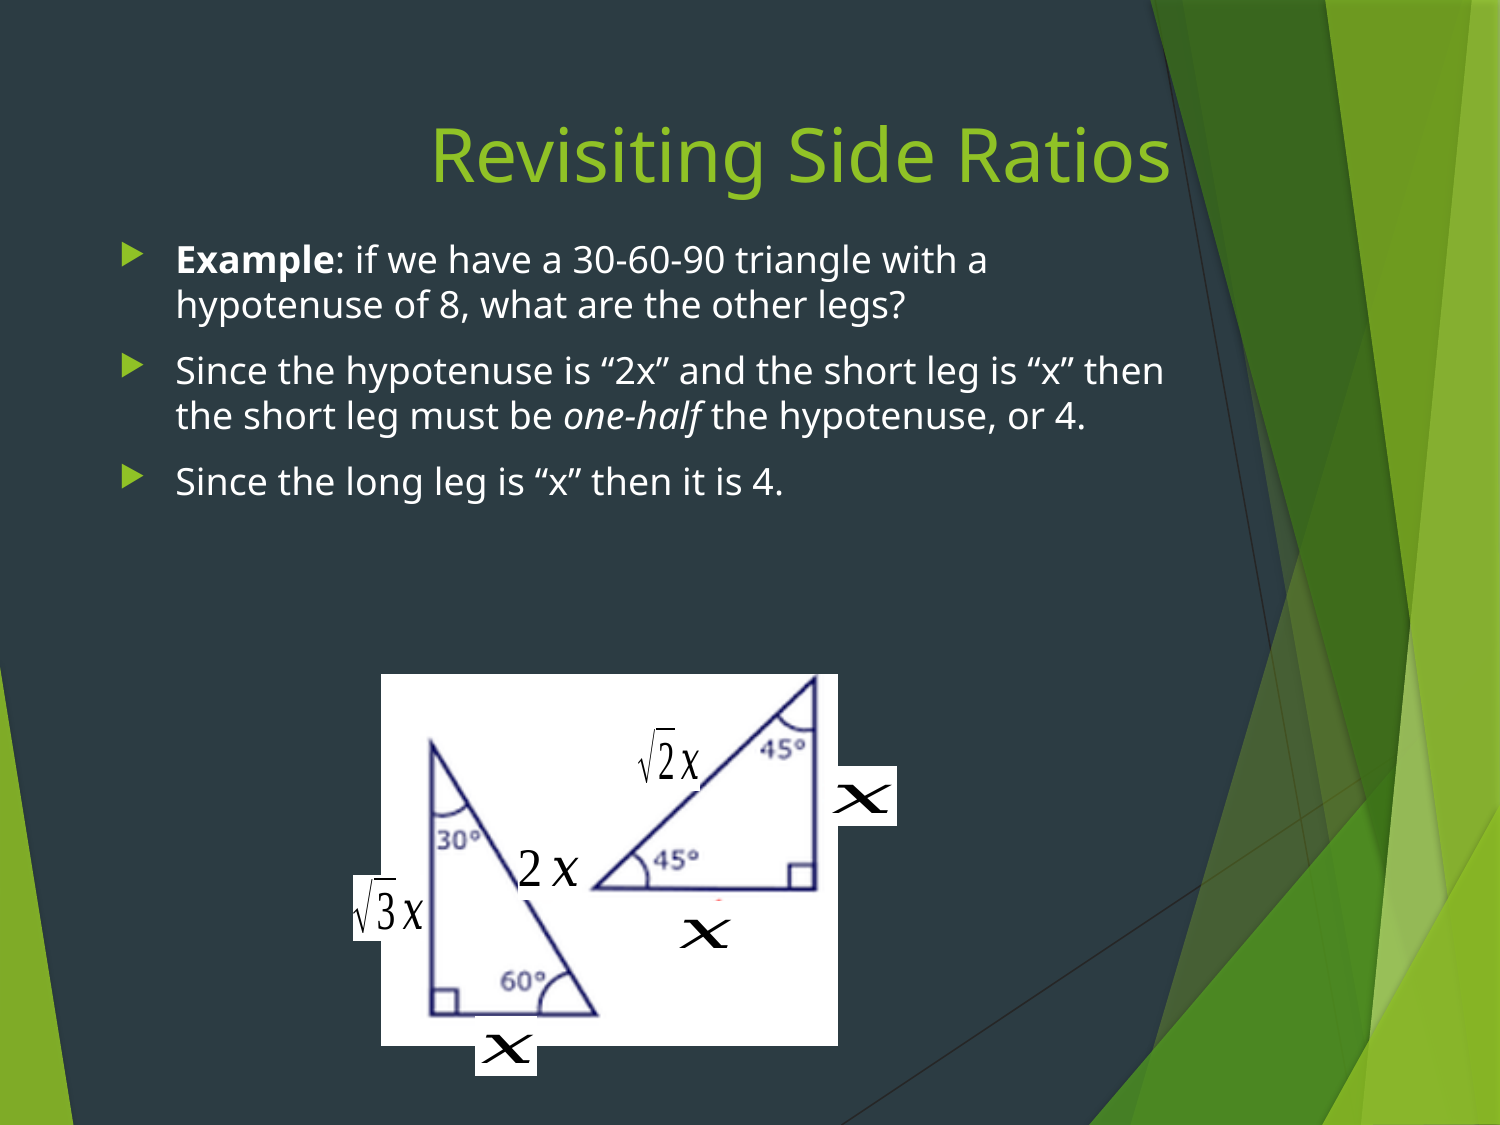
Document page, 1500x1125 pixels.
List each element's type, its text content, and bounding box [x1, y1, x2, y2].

title Revisiting Side Ratios [146, 99, 1188, 229]
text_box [352, 674, 898, 1077]
